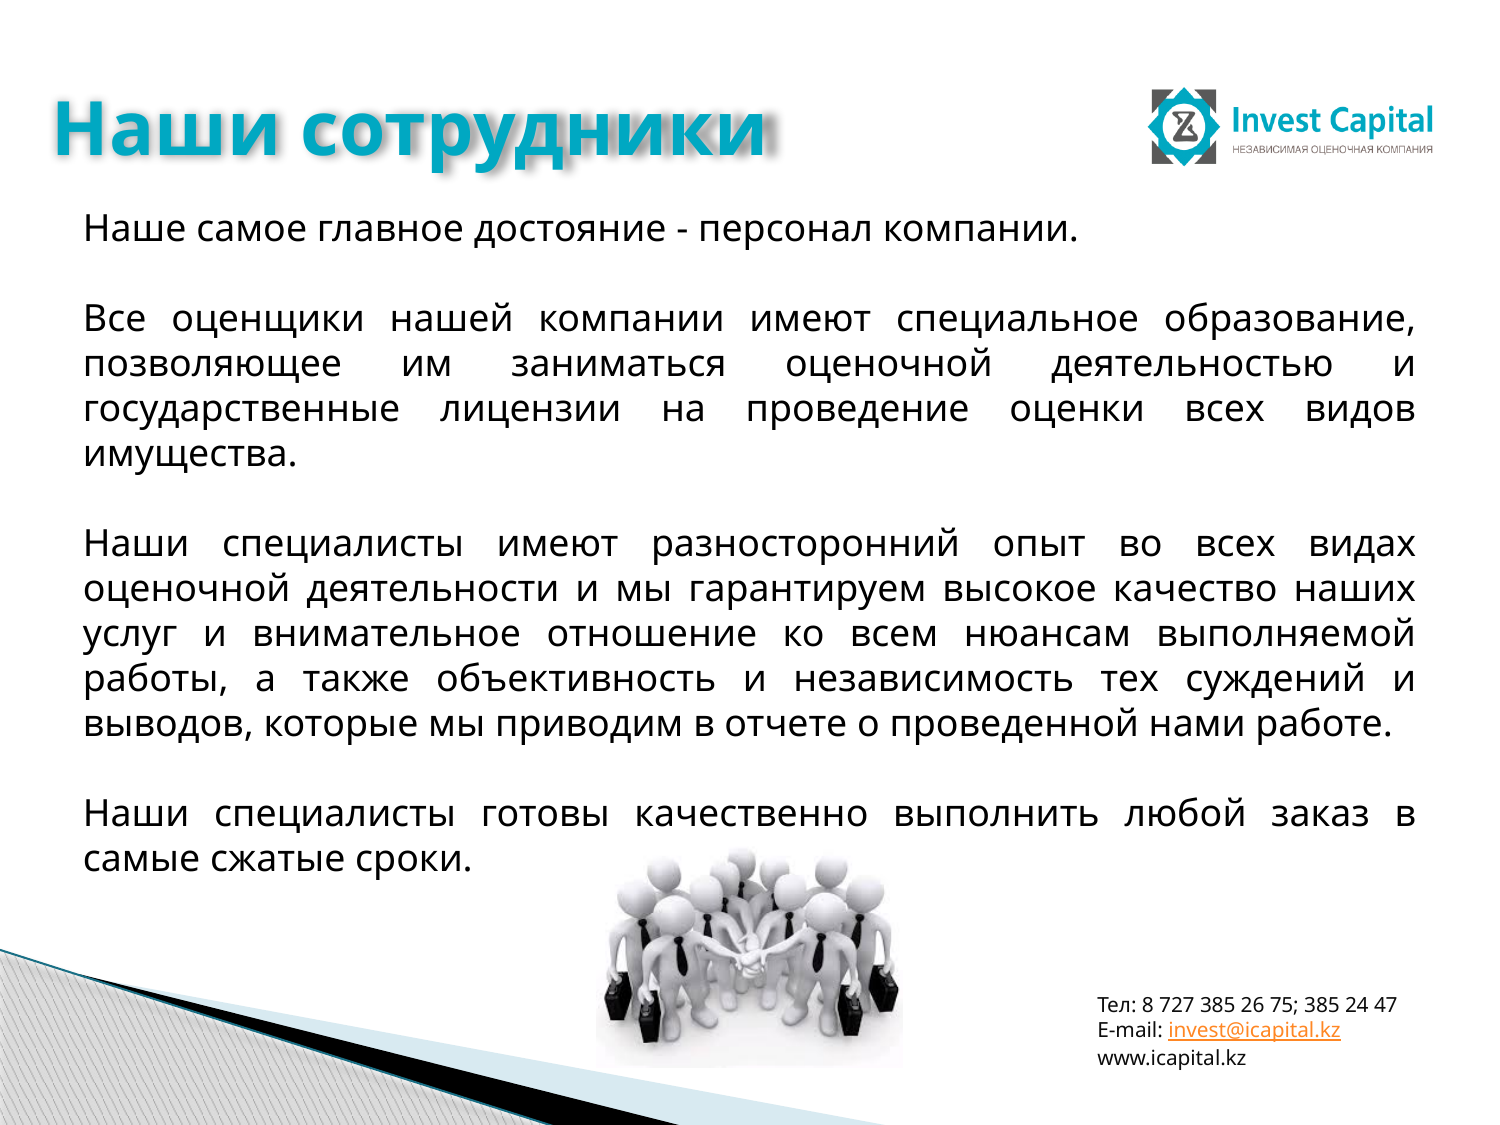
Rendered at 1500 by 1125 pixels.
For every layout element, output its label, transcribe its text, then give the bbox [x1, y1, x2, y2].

picture [596, 837, 904, 1068]
text_box Тел: 8 727 385 26 75; 385 24 47 E-mail: invest@icapital.kz www.icapital.kz [1082, 984, 1458, 1077]
text_box Наши сотрудники [37, 73, 912, 178]
text_box Наше самое главное достояние - персонал компании. Все оценщики нашей компании имеют специальное образование, позволяющее им заниматься оценочной деятельностью и государственные лицензии на проведение оценки всех видов имущества. Наши специалисты имеют разносторонний опыт во всех видах оценочной деятельности и мы гарантируем высокое качество наших услуг и внимательное отношение ко всем нюансам выполняемой работы, а также объективность и независимость тех суждений и выводов, которые мы приводим в отчете о проведенной нами работе. Наши специалисты готовы качественно выполнить любой заказ в самые сжатые сроки. [68, 196, 1432, 887]
picture [1125, 61, 1458, 192]
